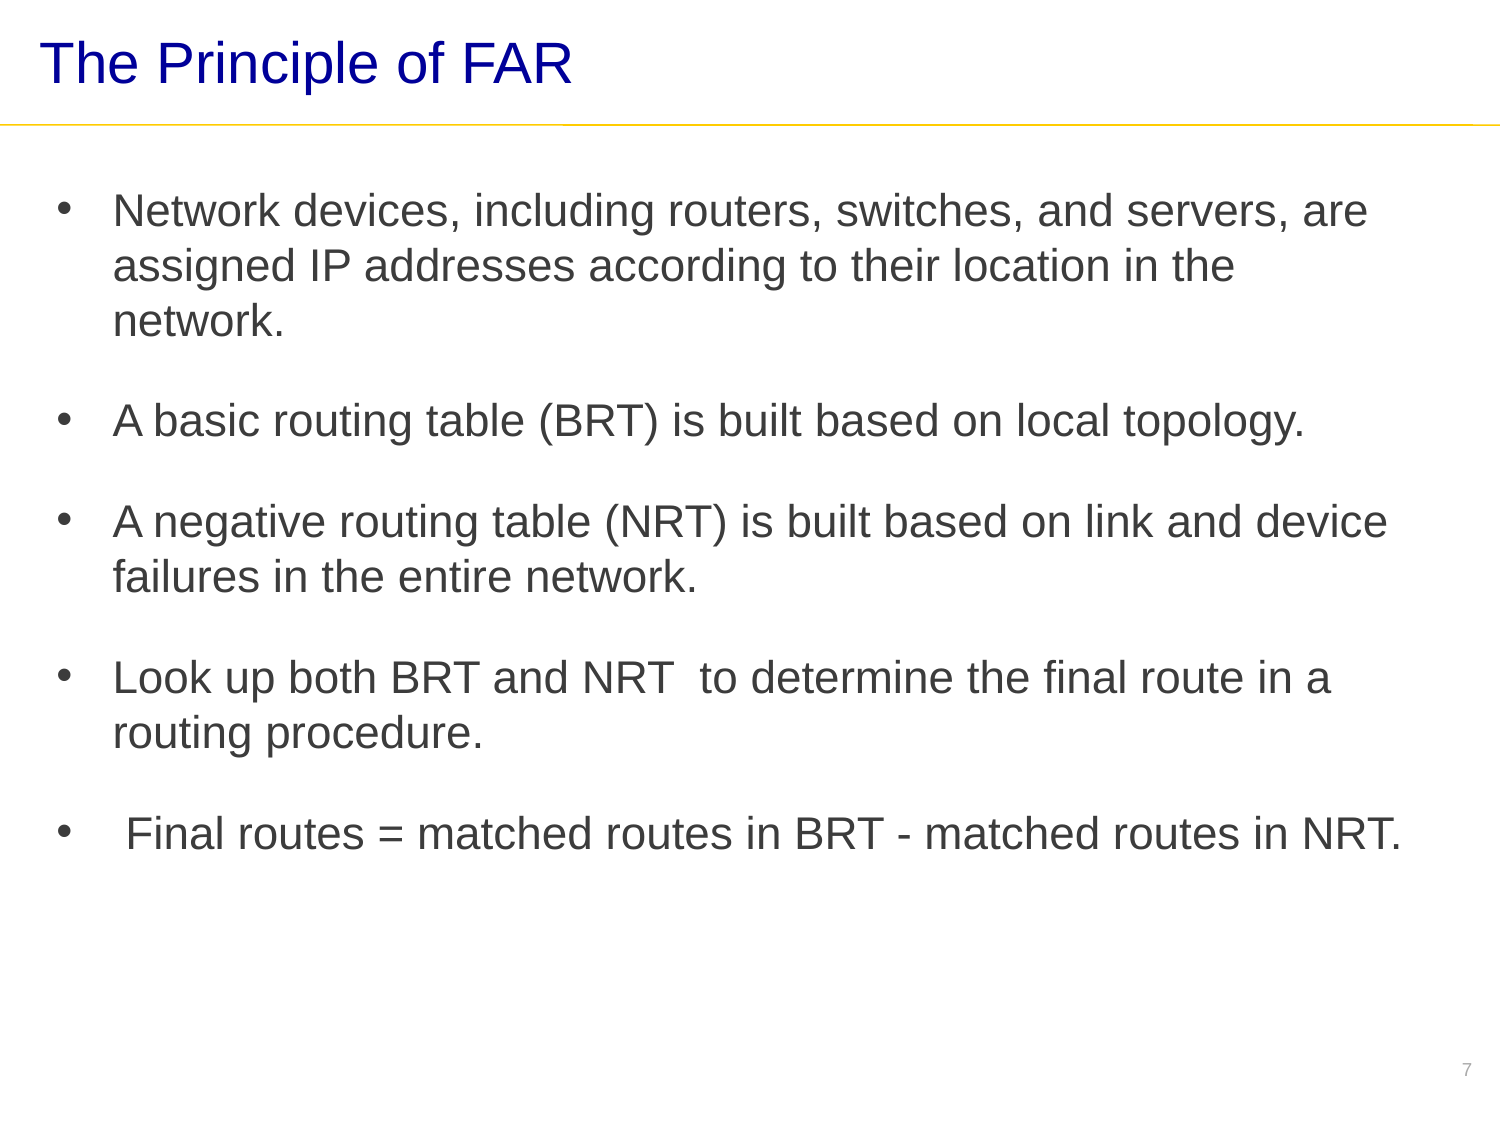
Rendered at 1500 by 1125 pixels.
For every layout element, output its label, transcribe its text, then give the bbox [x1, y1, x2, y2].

title The Principle of FAR [24, 23, 1376, 106]
list Network devices, including routers, switches, and servers, are assigned IP addresses according to their location in the network. A basic routing table (BRT) is built based on local topology. A negative routing table (NRT) is built based on link and device failures in the entire network. Look up both BRT and NRT to determine the final route in a routing procedure. Final routes = matched routes in BRT - matched routes in NRT. [41, 172, 1436, 1036]
slide_number 7 [1446, 1049, 1500, 1088]
